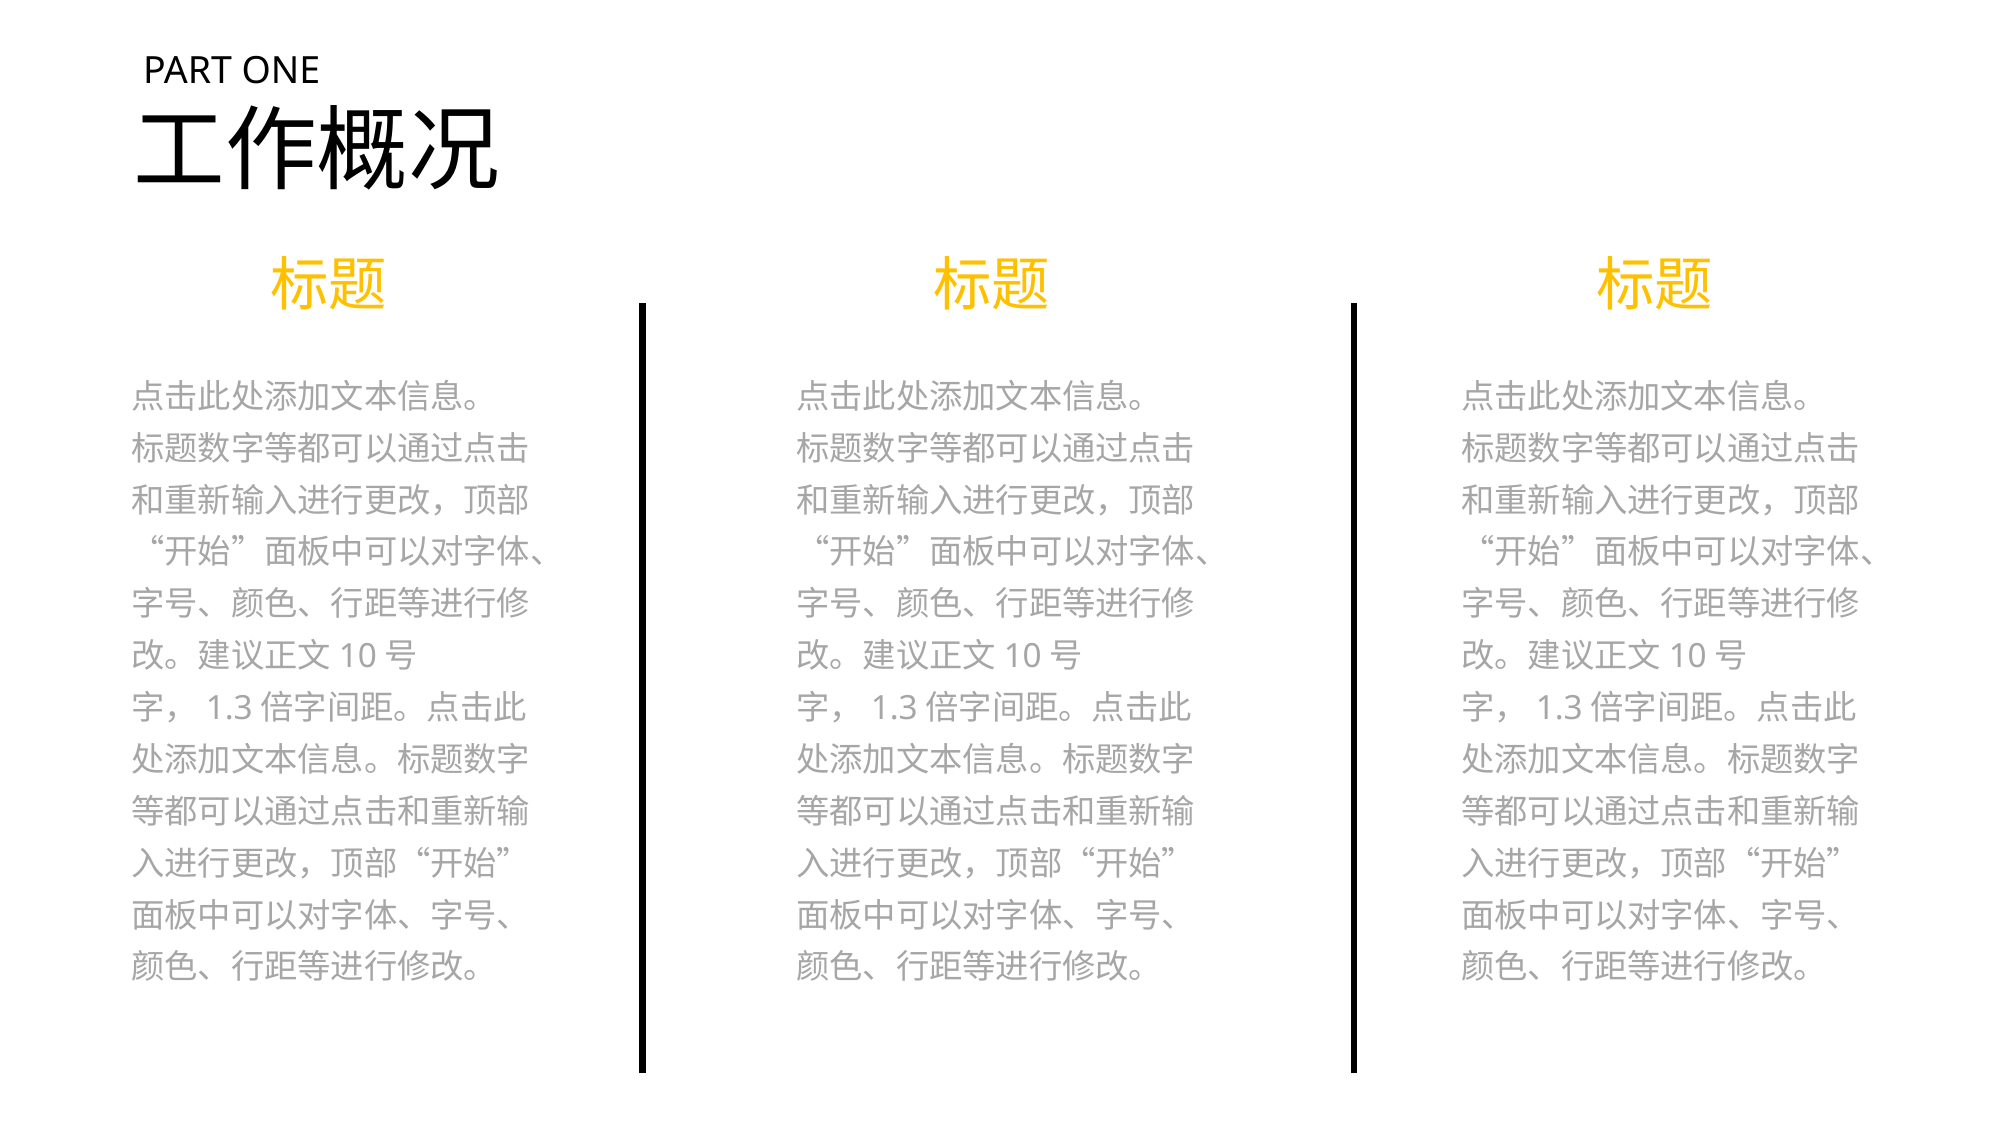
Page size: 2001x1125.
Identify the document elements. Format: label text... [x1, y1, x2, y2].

text_box 标题 [255, 240, 415, 325]
text_box 标题 [1581, 240, 1741, 325]
text_box 点击此处添加文本信息。 标题数字等都可以通过点击和重新输入进行更改，顶部“开始”面板中可以对字体、字号、颜色、行距等进行修改。建议正文10号字，1.3倍字间距。点击此处添加文本信息。标题数字等都可以通过点击和重新输入进行更改，顶部“开始”面板中可以对字体、字号、颜色、行距等进行修改。 [781, 355, 1215, 993]
text_box PART ONE 工作概况 [118, 38, 516, 209]
text_box 点击此处添加文本信息。 标题数字等都可以通过点击和重新输入进行更改，顶部“开始”面板中可以对字体、字号、颜色、行距等进行修改。建议正文10号字，1.3倍字间距。点击此处添加文本信息。标题数字等都可以通过点击和重新输入进行更改，顶部“开始”面板中可以对字体、字号、颜色、行距等进行修改。 [1446, 355, 1880, 993]
text_box 标题 [918, 240, 1078, 325]
text_box 点击此处添加文本信息。 标题数字等都可以通过点击和重新输入进行更改，顶部“开始”面板中可以对字体、字号、颜色、行距等进行修改。建议正文10号字，1.3倍字间距。点击此处添加文本信息。标题数字等都可以通过点击和重新输入进行更改，顶部“开始”面板中可以对字体、字号、颜色、行距等进行修改。 [116, 355, 550, 993]
